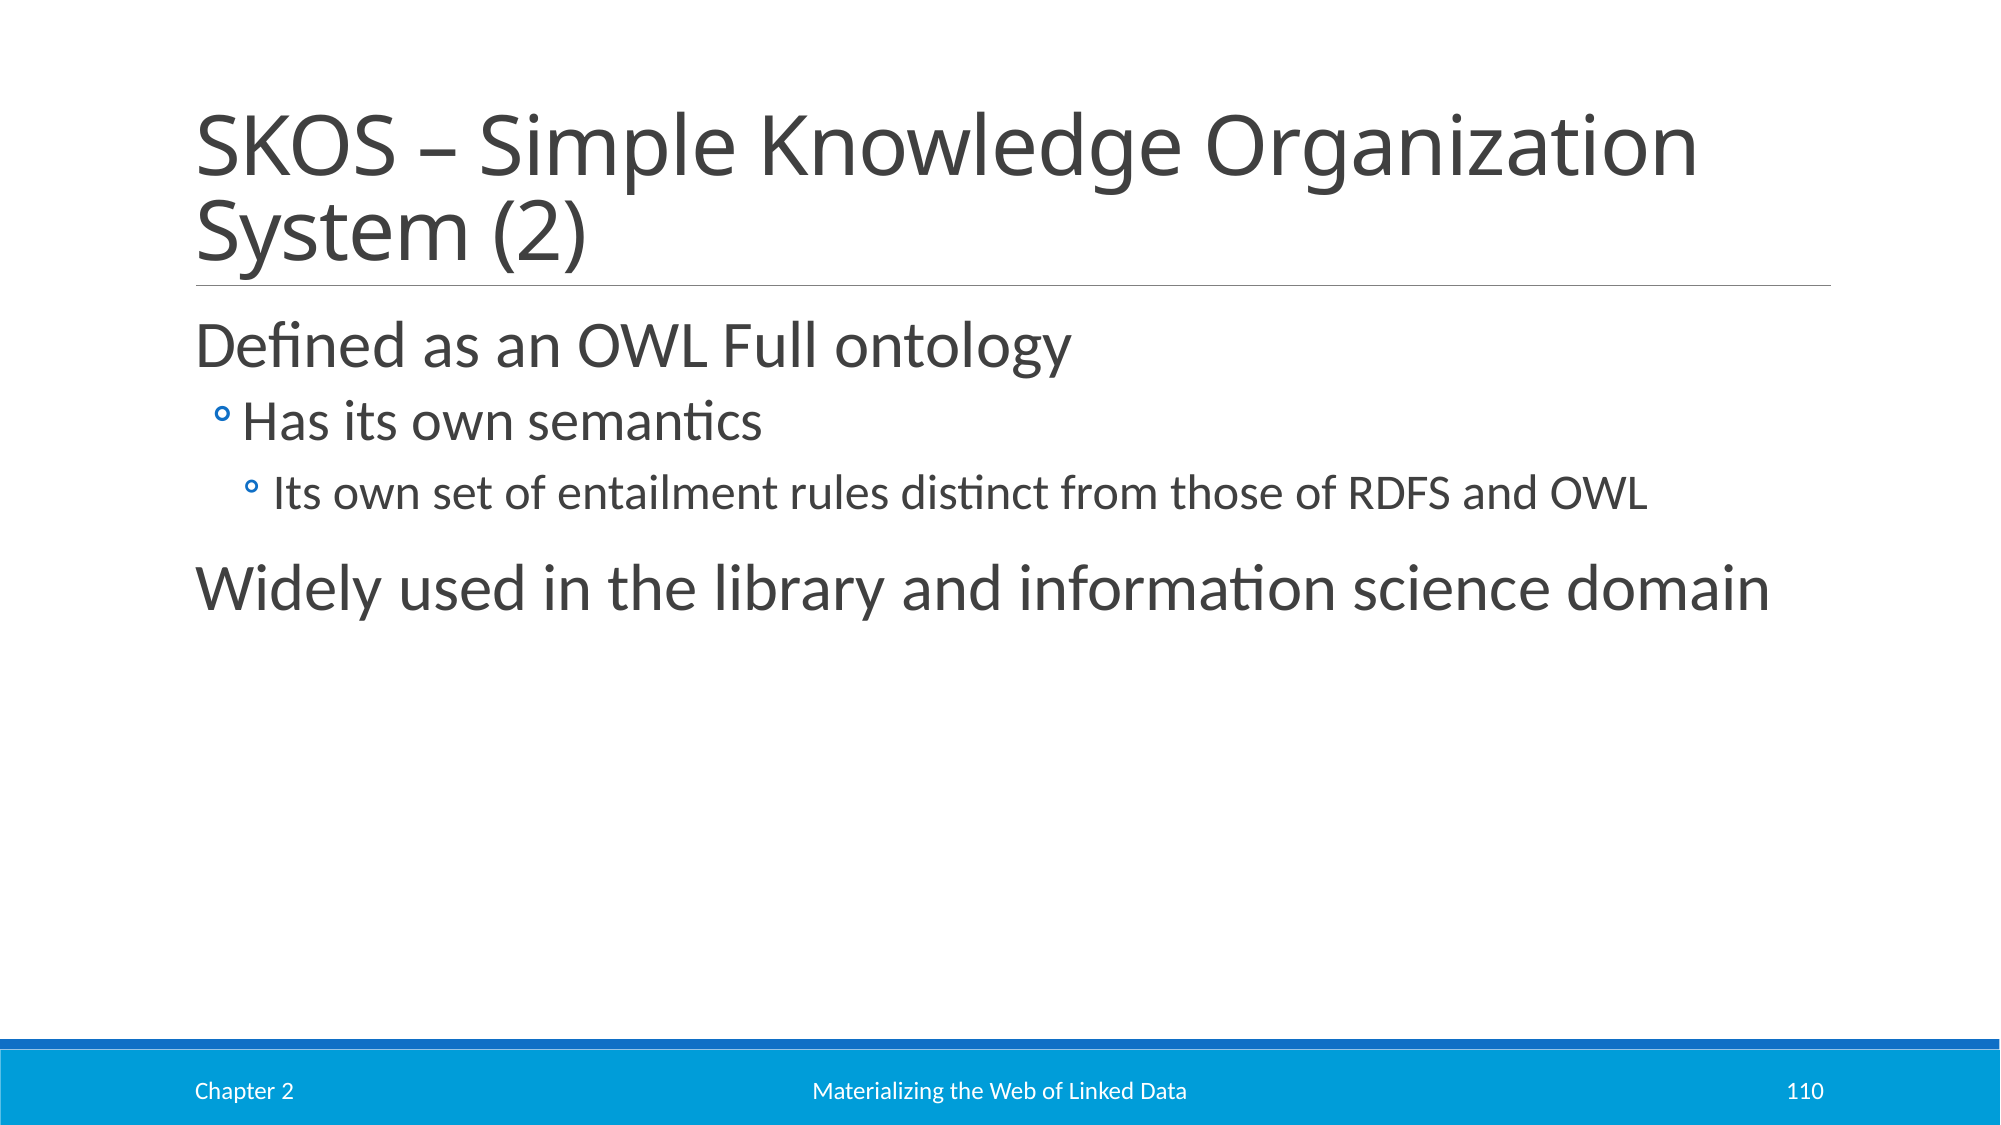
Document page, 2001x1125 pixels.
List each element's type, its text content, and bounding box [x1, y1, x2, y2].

slide_number 110 [1624, 1059, 1840, 1120]
slide_number Chapter 2 [180, 1059, 586, 1120]
list Defined as an OWL Full ontology Has its own semantics Its own set of entailment rules distinct from those of RDFS and OWL Widely used in the library and information science domain [180, 302, 1830, 963]
footer Materializing the Web of Linked Data [604, 1059, 1396, 1120]
title SKOS – Simple Knowledge Organization System (2) [180, 47, 1830, 285]
